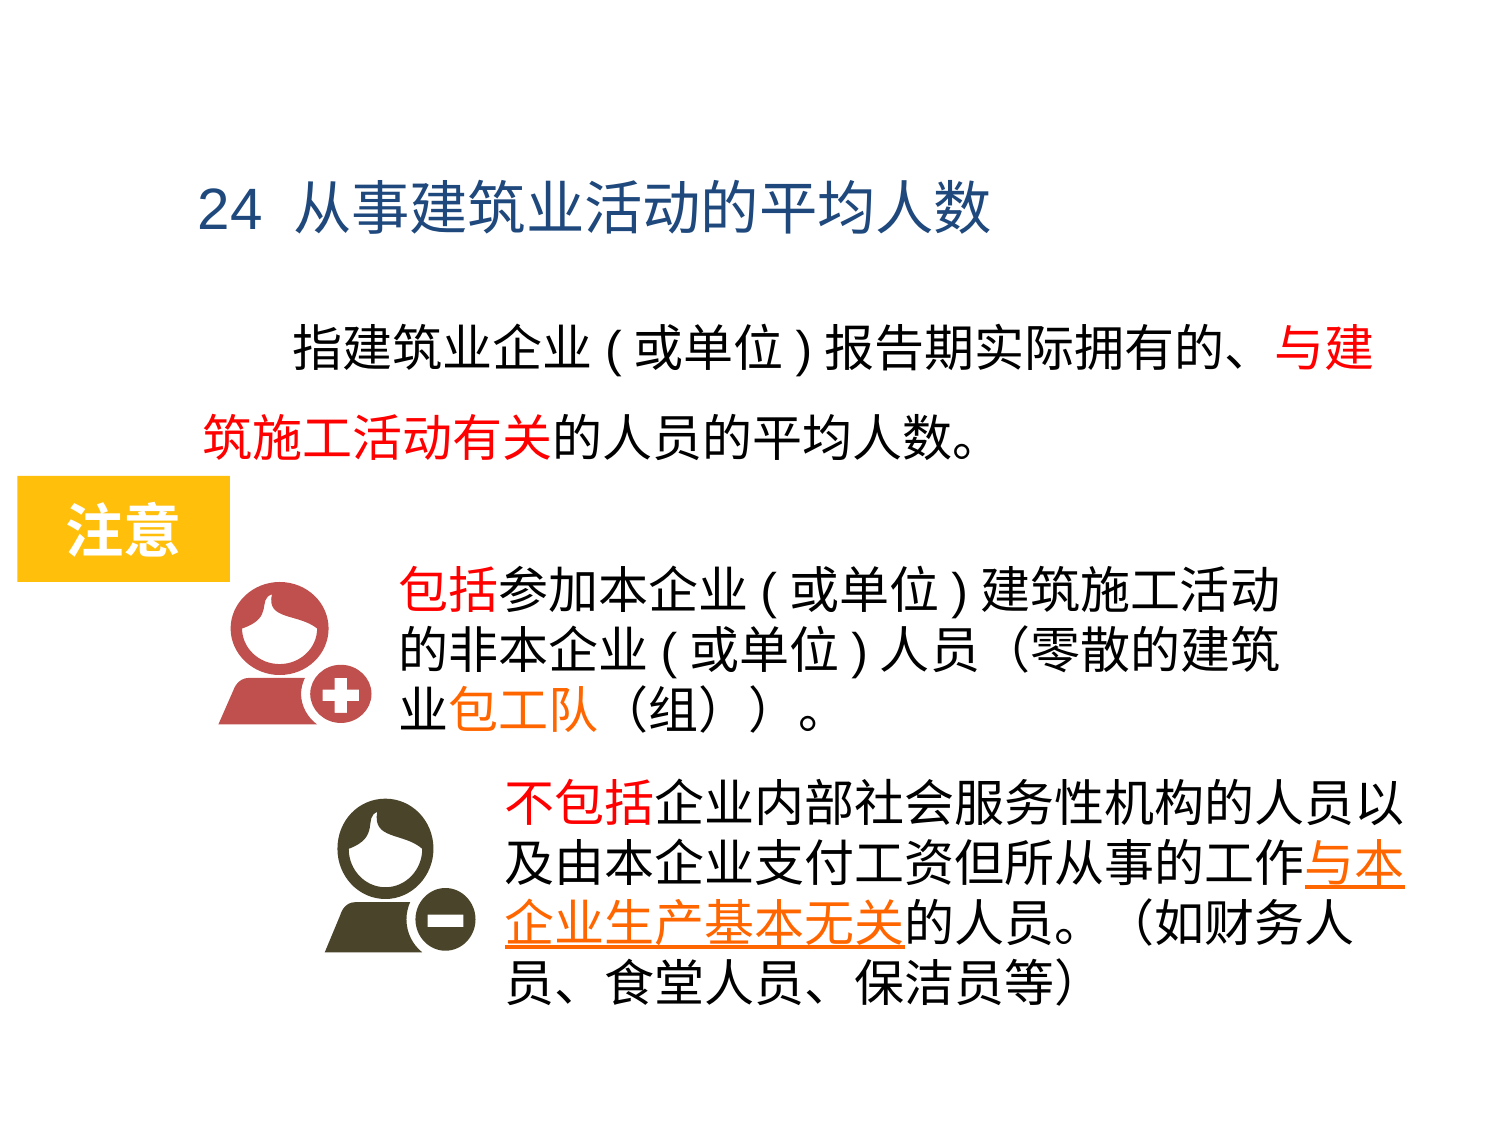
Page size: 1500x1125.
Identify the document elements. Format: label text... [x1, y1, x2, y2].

text_box 包括参加本企业(或单位)建筑施工活动的非本企业(或单位)人员（零散的建筑业包工队（组））。 [383, 550, 1306, 746]
text_box [337, 798, 434, 899]
text_box [324, 902, 423, 953]
text_box 不包括企业内部社会服务性机构的人员以及由本企业支付工资但所从事的工作与本企业生产基本无关的人员。（如财务人员、食堂人员、保洁员等） [490, 763, 1436, 1019]
text_box 注意 [15, 474, 232, 584]
text_box 24 从事建筑业活动的平均人数 [183, 164, 1246, 249]
text_box [415, 888, 476, 951]
text_box 指建筑业企业(或单位)报告期实际拥有的、与建筑施工活动有关的人员的平均人数。 [187, 278, 1430, 474]
text_box [230, 581, 329, 676]
text_box [218, 677, 318, 725]
text_box [310, 664, 372, 723]
